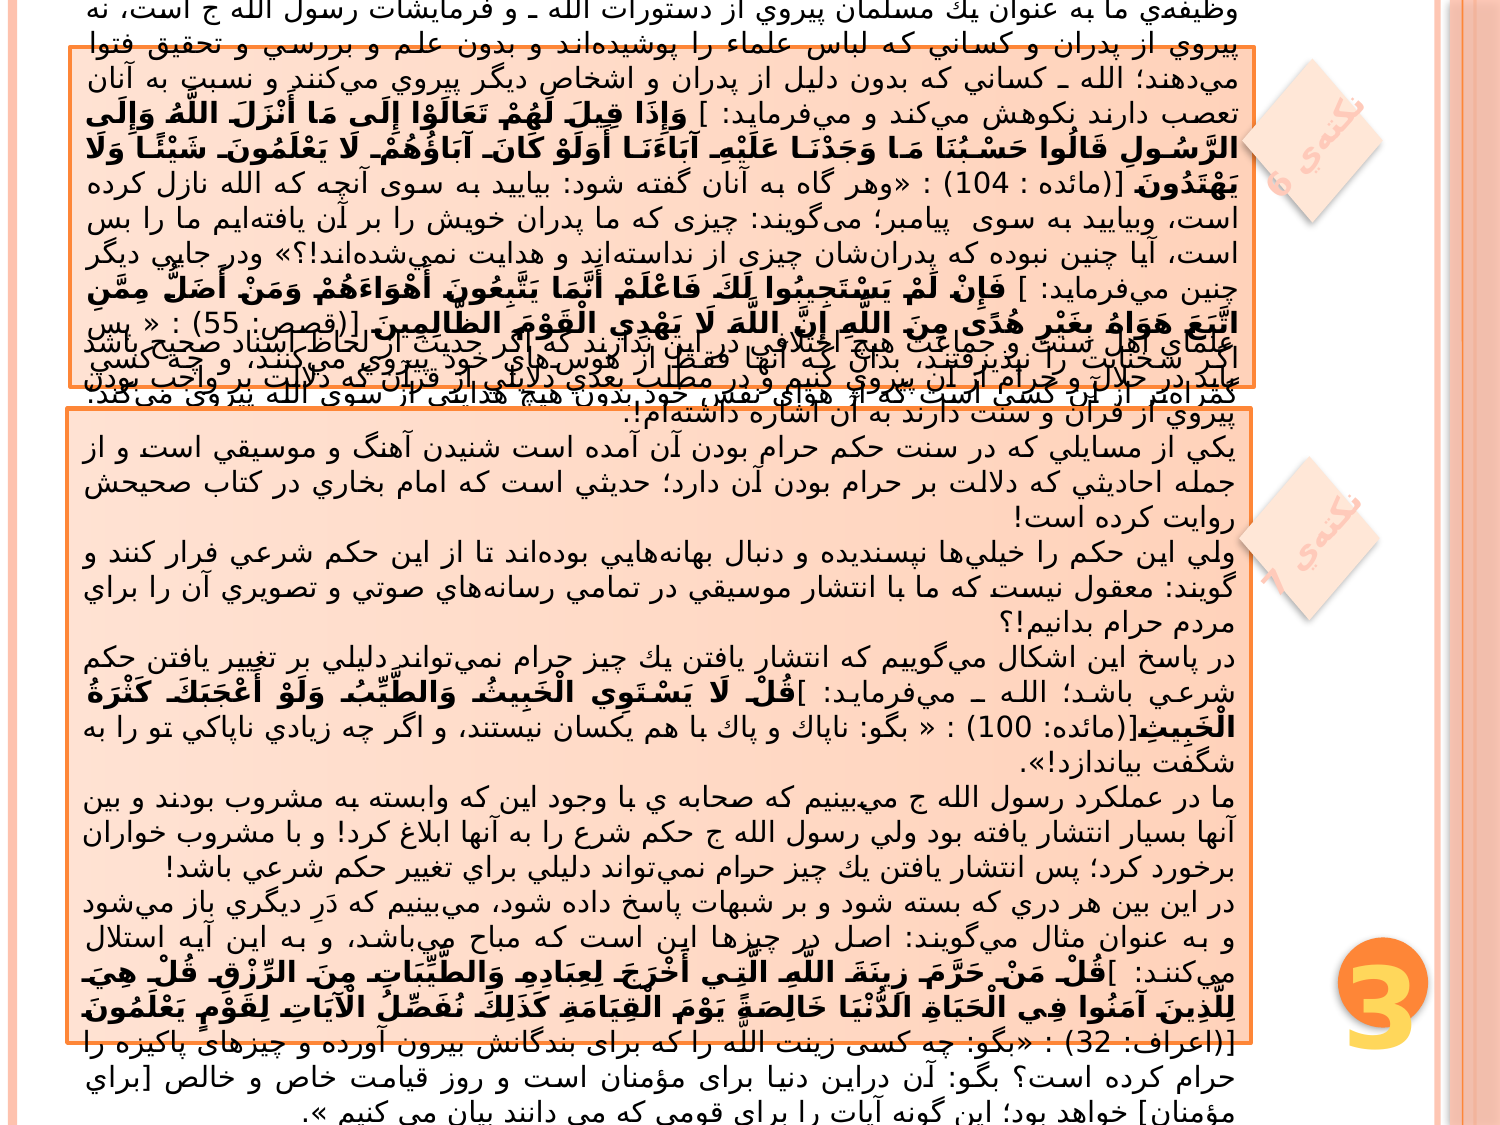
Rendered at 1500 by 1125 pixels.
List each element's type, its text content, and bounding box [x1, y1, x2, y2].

text_box [1296, 123, 1385, 225]
text_box علماي اهل سنت و جماعت هيچ اختلافي در اين ندارند كه اگر حديث از لحاظ اسناد صحيح باشد بايد در حلال و حرام از آن پيروي كنيم و در مطلب بعدي دلايلي از قرآن كه دلالت بر واجب بودن پيروي از قرآن و سنت دارند به آن اشاره‌ داشته‌ام!. يكي از مسايلي كه در سنت حكم حرام بودن آن آمده است شنيدن آهنگ و موسيقي است و از جمله احاديثي كه دلالت بر حرام بودن آن دارد؛ حديثي است كه امام بخاري در كتاب صحيحش روايت كرده است! ولي اين حكم را خيلي‌ها نپسنديده و دنبال بهانه‌هايي بوده‌اند تا از اين حكم شرعي فرار كنند و گويند: معقول نيست كه ما با انتشار موسيقي در تمامي رسانه‌هاي صوتي و تصويري آن را براي مردم حرام بدانيم!؟ در پاسخ اين اشكال مي‌گوييم كه انتشار يافتن يك چيز حرام نمي‌تواند دليلي بر تغيير يافتن حكم شرعي باشد؛ الله ـ مي‌فرمايد: ]قُلْ لَا يَسْتَوِي الْخَبِيثُ وَالطَّيِّبُ وَلَوْ أَعْجَبَكَ كَثْرَةُ الْخَبِيثِ[(مائده: 100) : « بگو: ناپاك و پاك با هم يكسان نيستند، و اگر چه زيادي ناپاكي تو را به شگفت بياندازد!». ما در عملكرد رسول الله ج مي‌بينيم كه صحابه ي با وجود اين كه وابسته به مشروب بودند و بين آنها بسيار انتشار يافته بود ولي رسول الله ج حكم شرع را به آنها ابلاغ كرد! و با مشروب خواران برخورد كرد؛ پس انتشار يافتن يك چيز حرام نمي‌تواند دليلي براي تغيير حكم شرعي باشد! در اين بين هر دري كه بسته شود و بر شبهات پاسخ داده شود، مي‌بينيم كه دَرِ ديگري باز مي‌شود و به عنوان مثال مي‌گويند: اصل در چيزها اين است كه مباح مي‌باشد، و به اين آيه استلال مي‌كنند: ]قُلْ مَنْ حَرَّمَ زِينَةَ اللَّهِ الَّتِي أَخْرَجَ لِعِبَادِهِ وَالطَّيِّبَاتِ مِنَ الرِّزْقِ قُلْ هِيَ لِلَّذِينَ آمَنُوا فِي الْحَيَاةِ الدُّنْيَا خَالِصَةً يَوْمَ الْقِيَامَةِ كَذَلِكَ نُفَصِّلُ الْآيَاتِ لِقَوْمٍ يَعْلَمُونَ [(اعراف: 32) : «بگو: چه کسی زينت اللَّه را كه براى بندگانش بیرون آورده و چیزهای پاکیزه را حرام کرده است؟ بگو: آن دراین دنیا برای مؤمنان است و روز قیامت خاص و خالص [براي مؤمنان] خواهد بود؛ این گونه آیات را برای قومی که می دانند بیان می کنیم ». [65, 406, 1253, 1045]
text_box نكته‌ي 6 [1239, 66, 1389, 223]
text_box [1237, 454, 1331, 561]
text_box وظيفه‌ي ما به عنوان يك مسلمان پيروي از دستورات الله ـ و فرمايشات رسول الله ج است، نه پيروي از پدران و كساني كه لباس علماء را پوشيده‌اند و بدون علم و بررسي و تحقيق فتوا مي‌دهند؛ الله ـ كساني كه بدون دليل از پدران و اشخاص ديگر پيروي مي‌كنند و نسبت به آنان تعصب دارند نكوهش مي‌كند و مي‌فرمايد: ] وَإِذَا قِيلَ لَهُمْ تَعَالَوْا إِلَى مَا أَنْزَلَ اللَّهُ وَإِلَى الرَّسُولِ قَالُوا حَسْبُنَا مَا وَجَدْنَا عَلَيْهِ آبَاءَنَا أَوَلَوْ كَانَ آبَاؤُهُمْ لَا يَعْلَمُونَ شَيْئًا وَلَا يَهْتَدُونَ [(مائده : 104) : «وهر گاه به آنان گفته شود: بیایید به سوی آنچه که الله نازل کرده است، وبیایید به سوی پیامبر؛ می‌گویند: چیزی که ما پدران خویش را بر آن یافته‌ایم ما را بس است، آیا چنين نبوده كه پدران‌شان چیزی از نداسته‌اند و هدايت نمي‌شده‌اند!؟» ودر جايي ديگر چنين مي‌فرمايد: ] فَإِنْ لَمْ يَسْتَجِيبُوا لَكَ فَاعْلَمْ أَنَّمَا يَتَّبِعُونَ أَهْوَاءَهُمْ وَمَنْ أَضَلُّ مِمَّنِ اتَّبَعَ هَوَاهُ بِغَيْرِ هُدًى مِنَ اللَّهِ إِنَّ اللَّهَ لَا يَهْدِي الْقَوْمَ الظَّالِمِينَ [(قصص: 55) : « پس اگر سخنانت را نپذيرفتند، بدان كه آنها فقط از هوس‌هاي خود پيروي مي‌كنند، و چه كسي گمراه‌تر از آن كسي است كه از هواي نفس خود بدون هيچ هدايتي از سوي الله پيروي مي‌كند؛ بي‌گمان الله ستم‌كاران را هدايت نمي‌كند!». [68, 45, 1256, 389]
text_box [1293, 521, 1382, 623]
text_box نكته‌ي 7 [1236, 463, 1385, 621]
text_box 3 [1328, 928, 1435, 1079]
text_box [1240, 56, 1334, 164]
